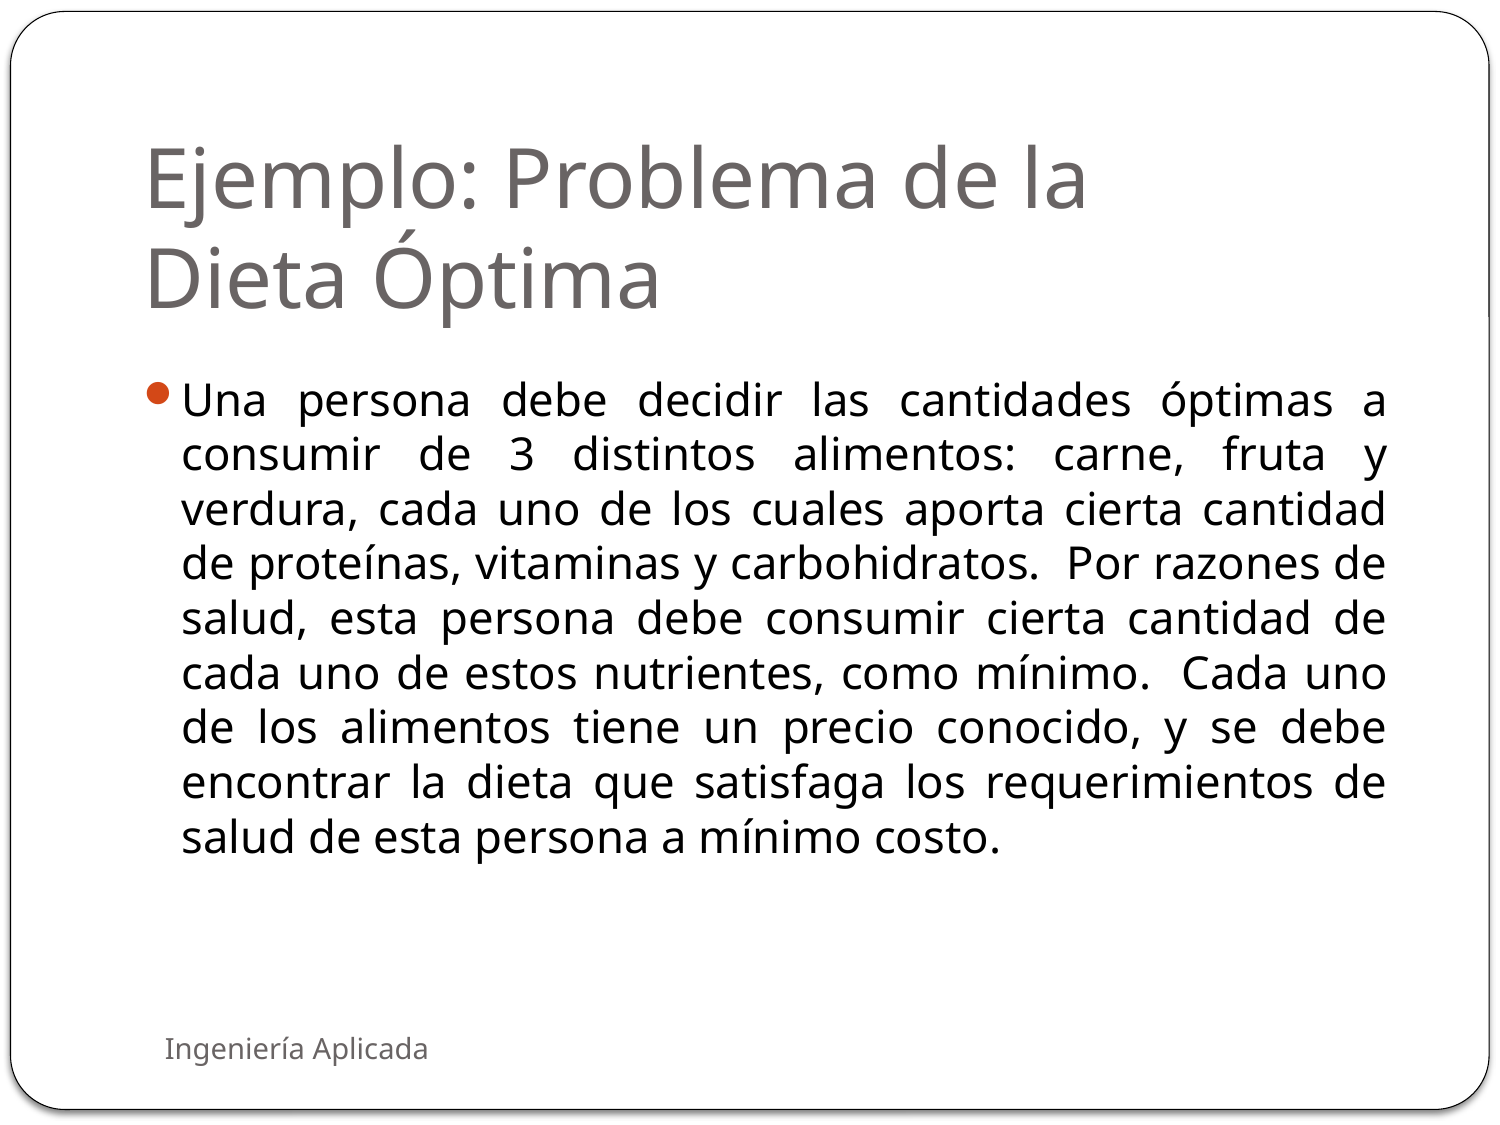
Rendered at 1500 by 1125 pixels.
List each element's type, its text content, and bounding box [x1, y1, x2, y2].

footer Ingeniería Aplicada [150, 1012, 800, 1088]
title Ejemplo: Problema de la Dieta Óptima [128, 45, 1186, 340]
list Una persona debe decidir las cantidades óptimas a consumir de 3 distintos alimentos: carne, fruta y verdura, cada uno de los cuales aporta cierta cantidad de proteínas, vitaminas y carbohidratos. Por razones de salud, esta persona debe consumir cierta cantidad de cada uno de estos nutrientes, como mínimo. Cada uno de los alimentos tiene un precio conocido, y se debe encontrar la dieta que satisfaga los requerimientos de salud de esta persona a mínimo costo. [128, 363, 1404, 879]
